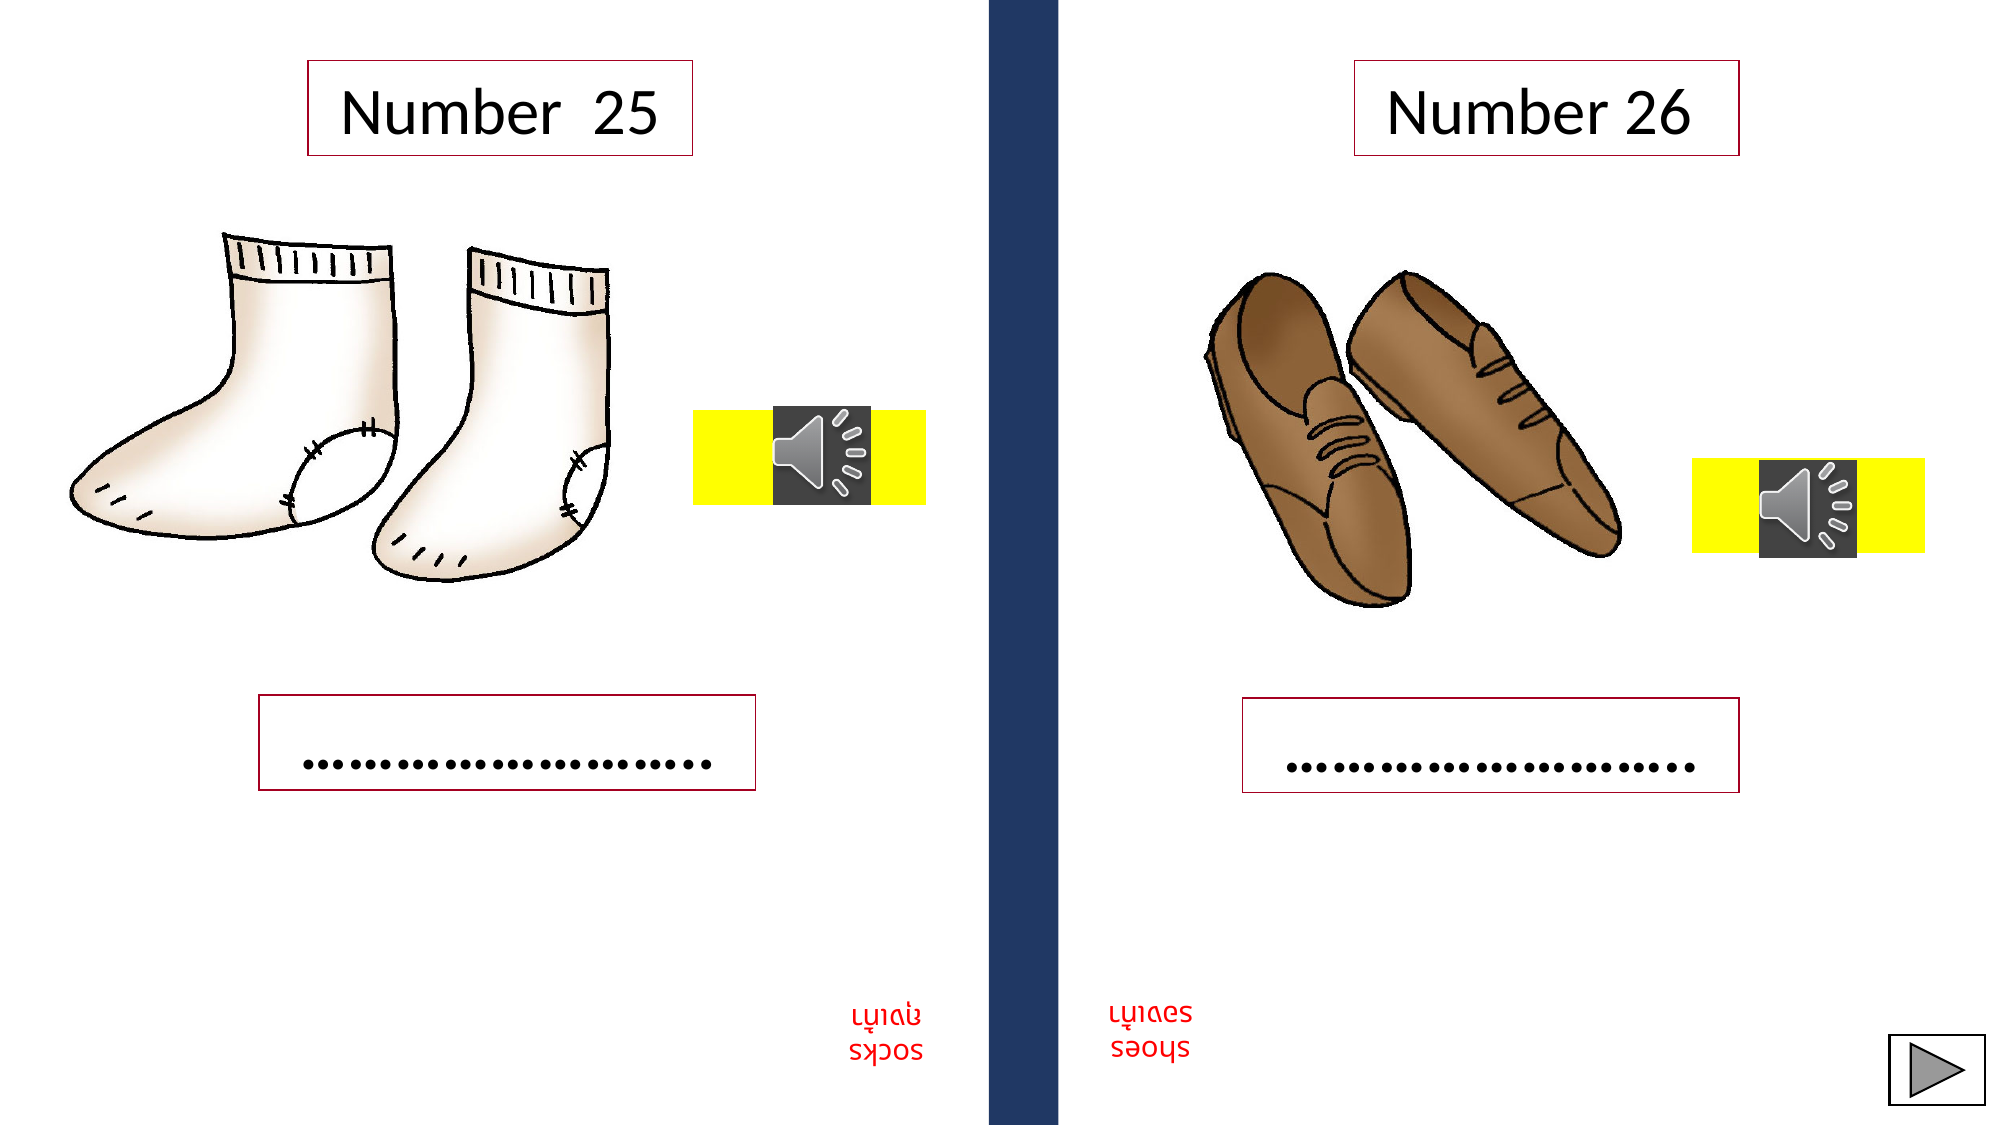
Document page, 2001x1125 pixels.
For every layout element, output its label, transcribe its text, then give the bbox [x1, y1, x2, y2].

table_header [1859, 458, 1925, 553]
text_box [1888, 1034, 1986, 1106]
text_box shoes รองเท้า [1066, 993, 1235, 1078]
text_box socks ถุงเท้า [815, 996, 958, 1082]
picture [1142, 241, 1652, 616]
text_box …………………….. [1242, 697, 1739, 793]
table_header [873, 410, 926, 505]
text_box …………………….. [259, 695, 756, 790]
picture [772, 405, 873, 506]
text_box Number 26 [1354, 60, 1739, 156]
picture [1758, 458, 1859, 559]
text_box [988, 0, 1059, 1125]
picture [0, 205, 650, 616]
table_header [1692, 458, 1758, 553]
text_box Number 25 [308, 60, 693, 156]
table_header [693, 410, 772, 505]
